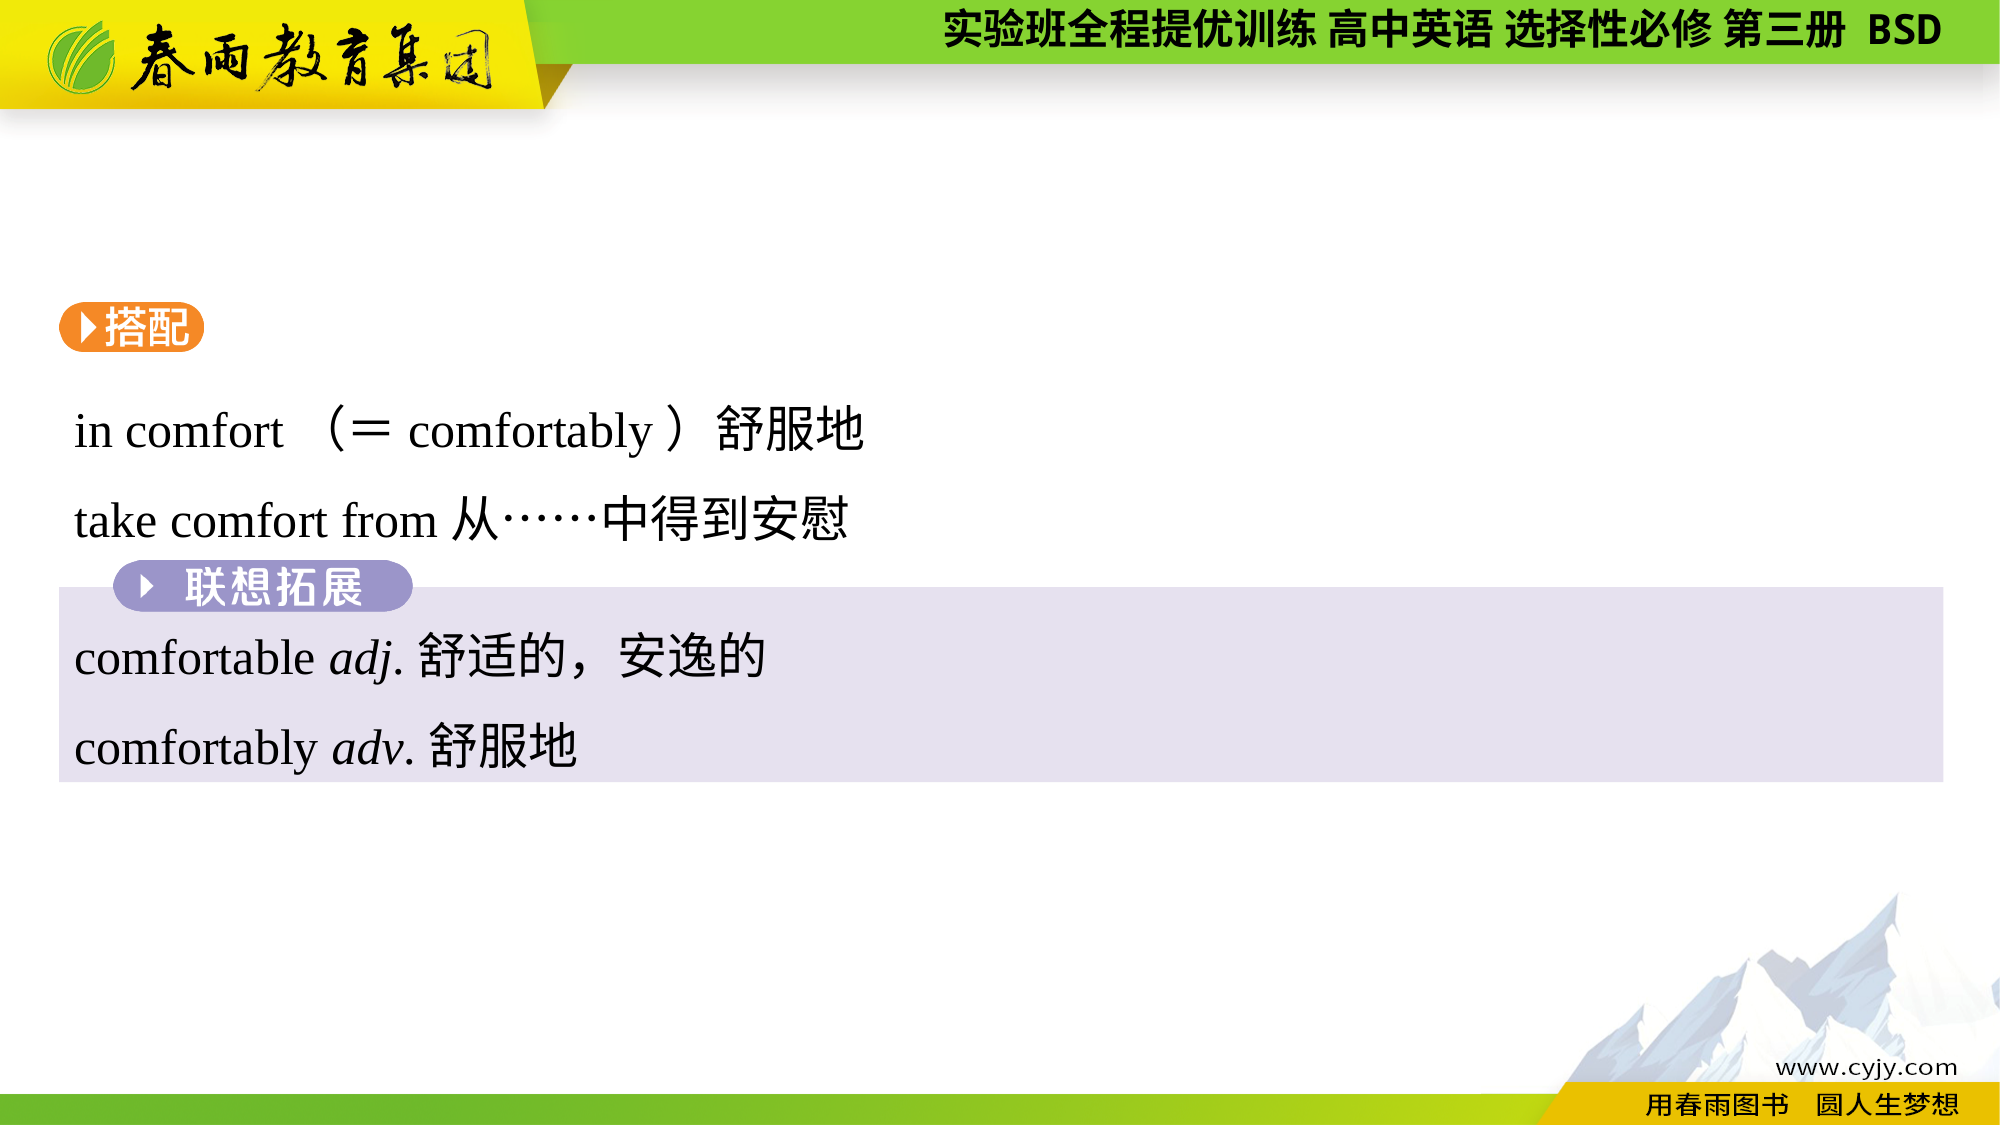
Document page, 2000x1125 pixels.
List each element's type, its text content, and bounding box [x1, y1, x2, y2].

picture [0, 0, 2000, 1125]
text_box comfortable adj.舒适的，安逸的 comfortably adv.舒服地 [59, 587, 1944, 783]
list in comfort（＝comfortably）舒服地 take comfort from从……中得到安慰 [59, 360, 1944, 546]
